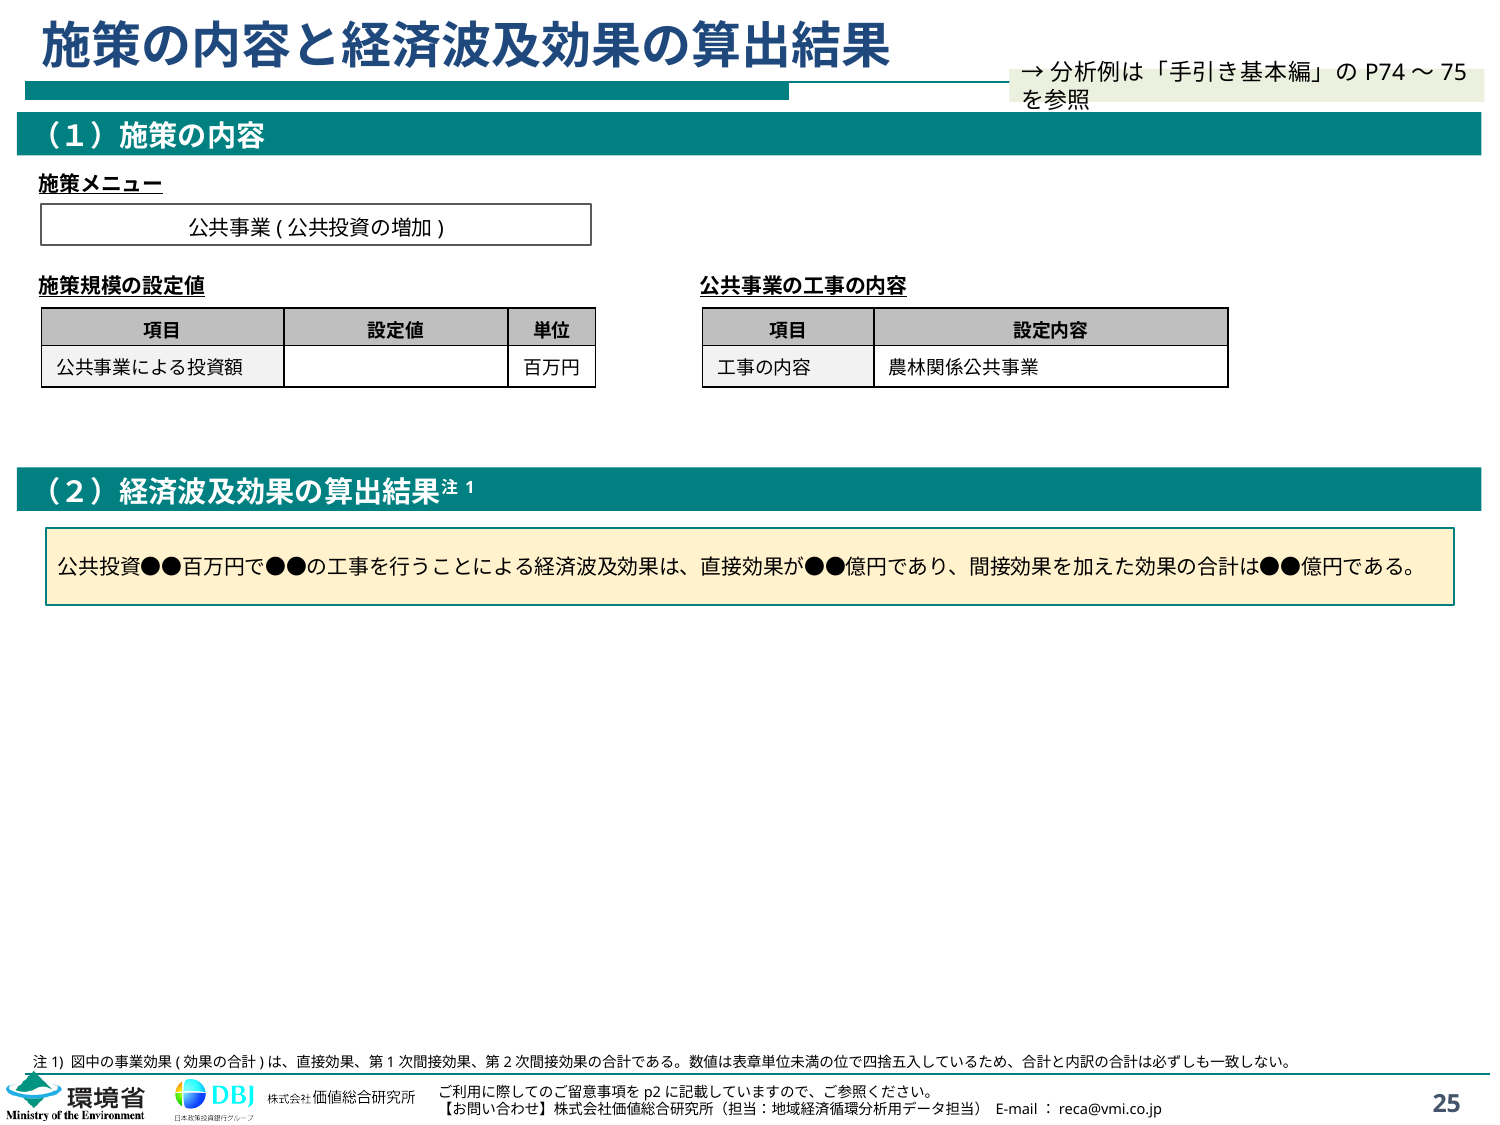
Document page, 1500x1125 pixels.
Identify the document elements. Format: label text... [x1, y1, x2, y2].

text_box 公共事業(公共投資の増加) [41, 203, 591, 245]
table_header 単位 [509, 309, 595, 345]
text_box 公共事業の工事の内容 [699, 273, 948, 299]
picture [2, 1071, 148, 1125]
text_box 施策規模の設定値 [38, 273, 276, 299]
table_header 設定値 [285, 309, 507, 345]
title 施策の内容と経済波及効果の算出結果 [25, 0, 1355, 82]
table_cell 百万円 [509, 346, 595, 386]
table_cell 工事の内容 [703, 346, 873, 386]
slide_number 25 [1393, 1079, 1500, 1122]
table_header 設定内容 [875, 309, 1227, 345]
table_cell 農林関係公共事業 [875, 346, 1227, 386]
text_box →分析例は「手引き基本編」のP74～75を参照 [1009, 68, 1485, 102]
table_header 項目 [703, 309, 873, 345]
table_header 項目 [42, 309, 283, 345]
text_box （１）施策の内容 [16, 112, 1482, 156]
text_box 施策メニュー [38, 170, 187, 196]
text_box 公共投資●●百万円で●●の工事を行うことによる経済波及効果は、直接効果が●●億円であり、間接効果を加えた効果の合計は●●億円である。 [46, 528, 1454, 605]
text_box 注1) 図中の事業効果(効果の合計)は、直接効果、第1次間接効果、第2次間接効果の合計である。数値は表章単位未満の位で四捨五入しているため、合計と内訳の合計は必ずしも一致しない。 [33, 1050, 1451, 1071]
table_cell 公共事業による投資額 [42, 346, 283, 386]
picture [171, 1075, 419, 1125]
text_box （２）経済波及効果の算出結果注1 [16, 467, 1482, 511]
table_cell [285, 346, 507, 386]
